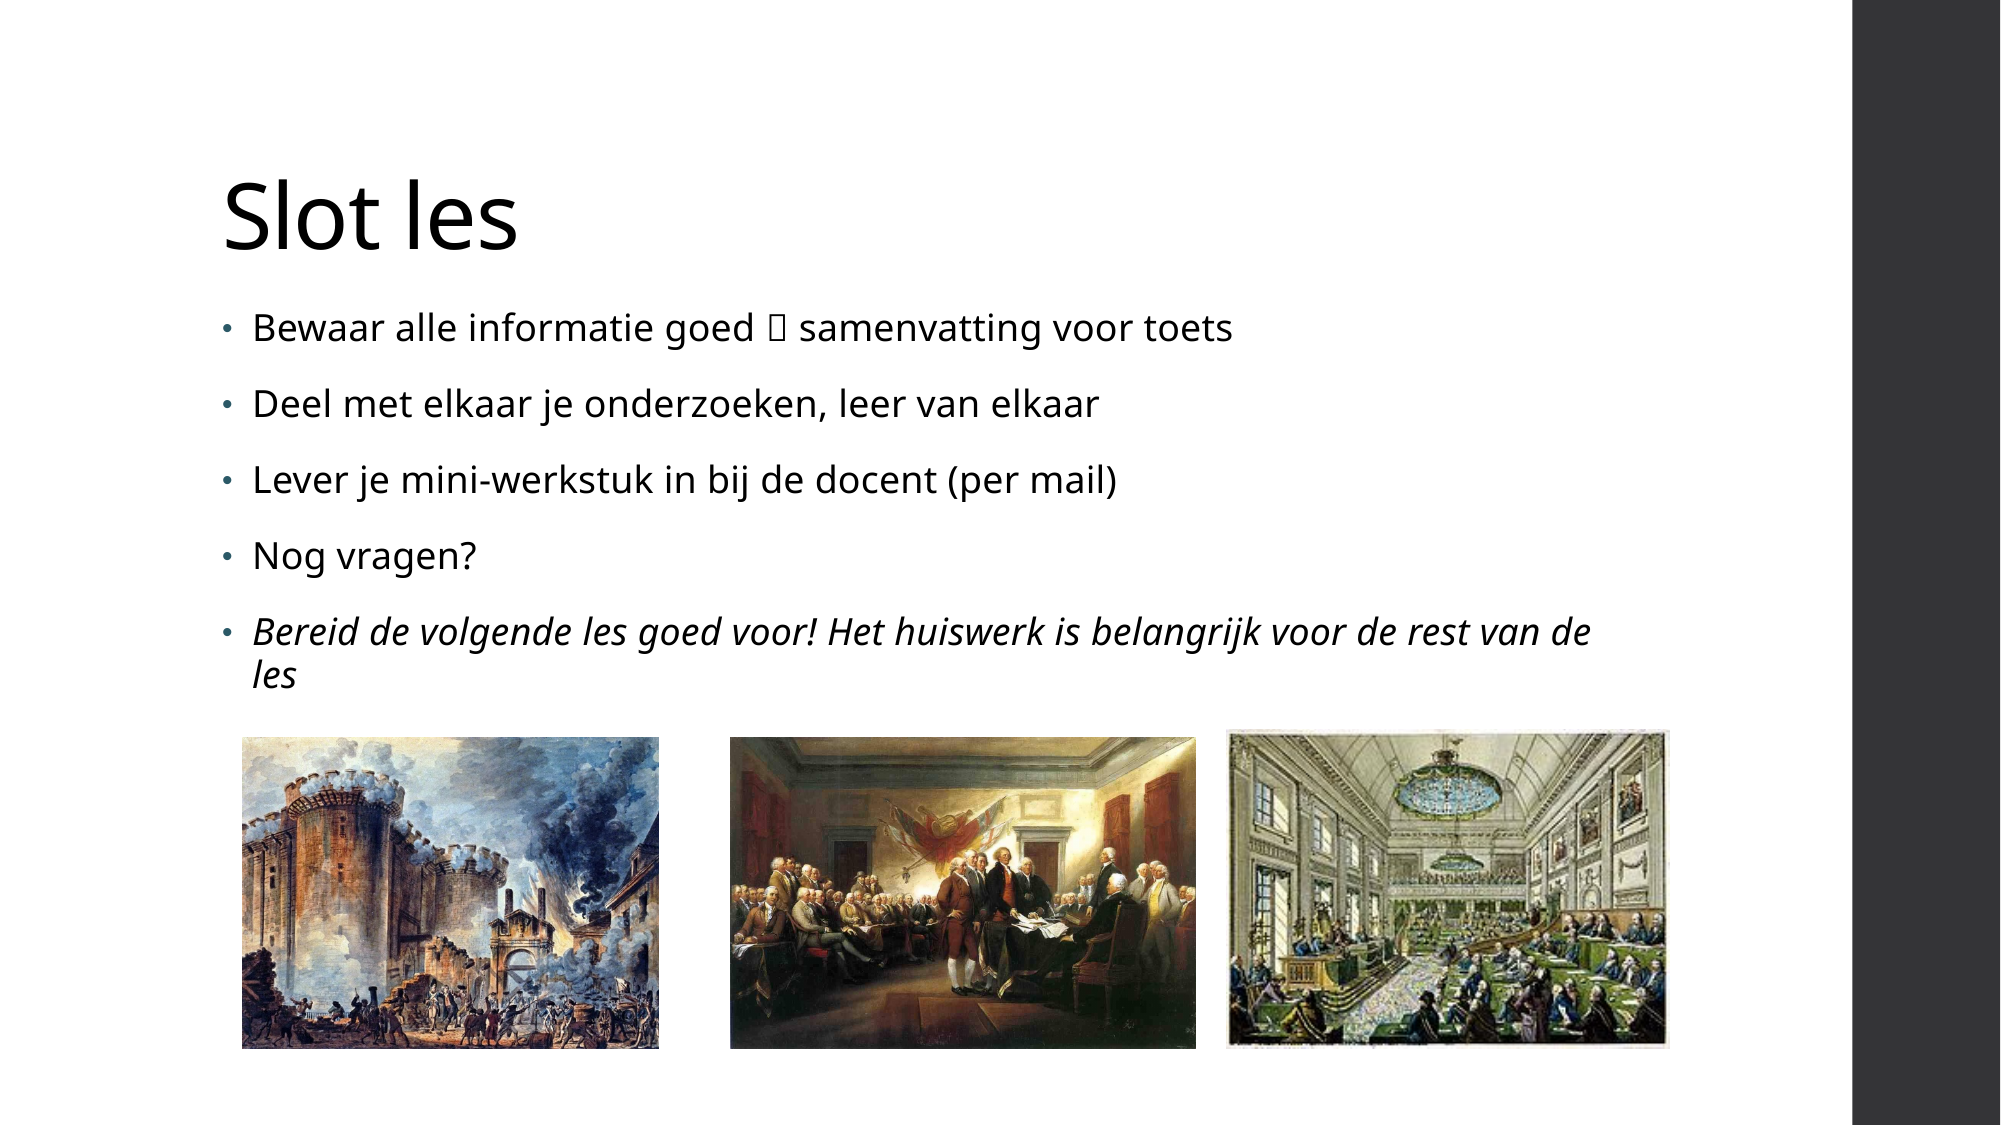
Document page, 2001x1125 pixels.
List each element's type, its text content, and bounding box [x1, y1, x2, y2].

title Slot les [206, 60, 1797, 278]
picture [242, 737, 660, 1049]
list Bewaar alle informatie goed  samenvatting voor toets Deel met elkaar je onderzoeken, leer van elkaar Lever je mini-werkstuk in bij de docent (per mail) Nog vragen? Bereid de volgende les goed voor! Het huiswerk is belangrijk voor de rest van de les [206, 299, 1617, 1014]
picture [730, 737, 1196, 1049]
picture [1225, 729, 1670, 1049]
